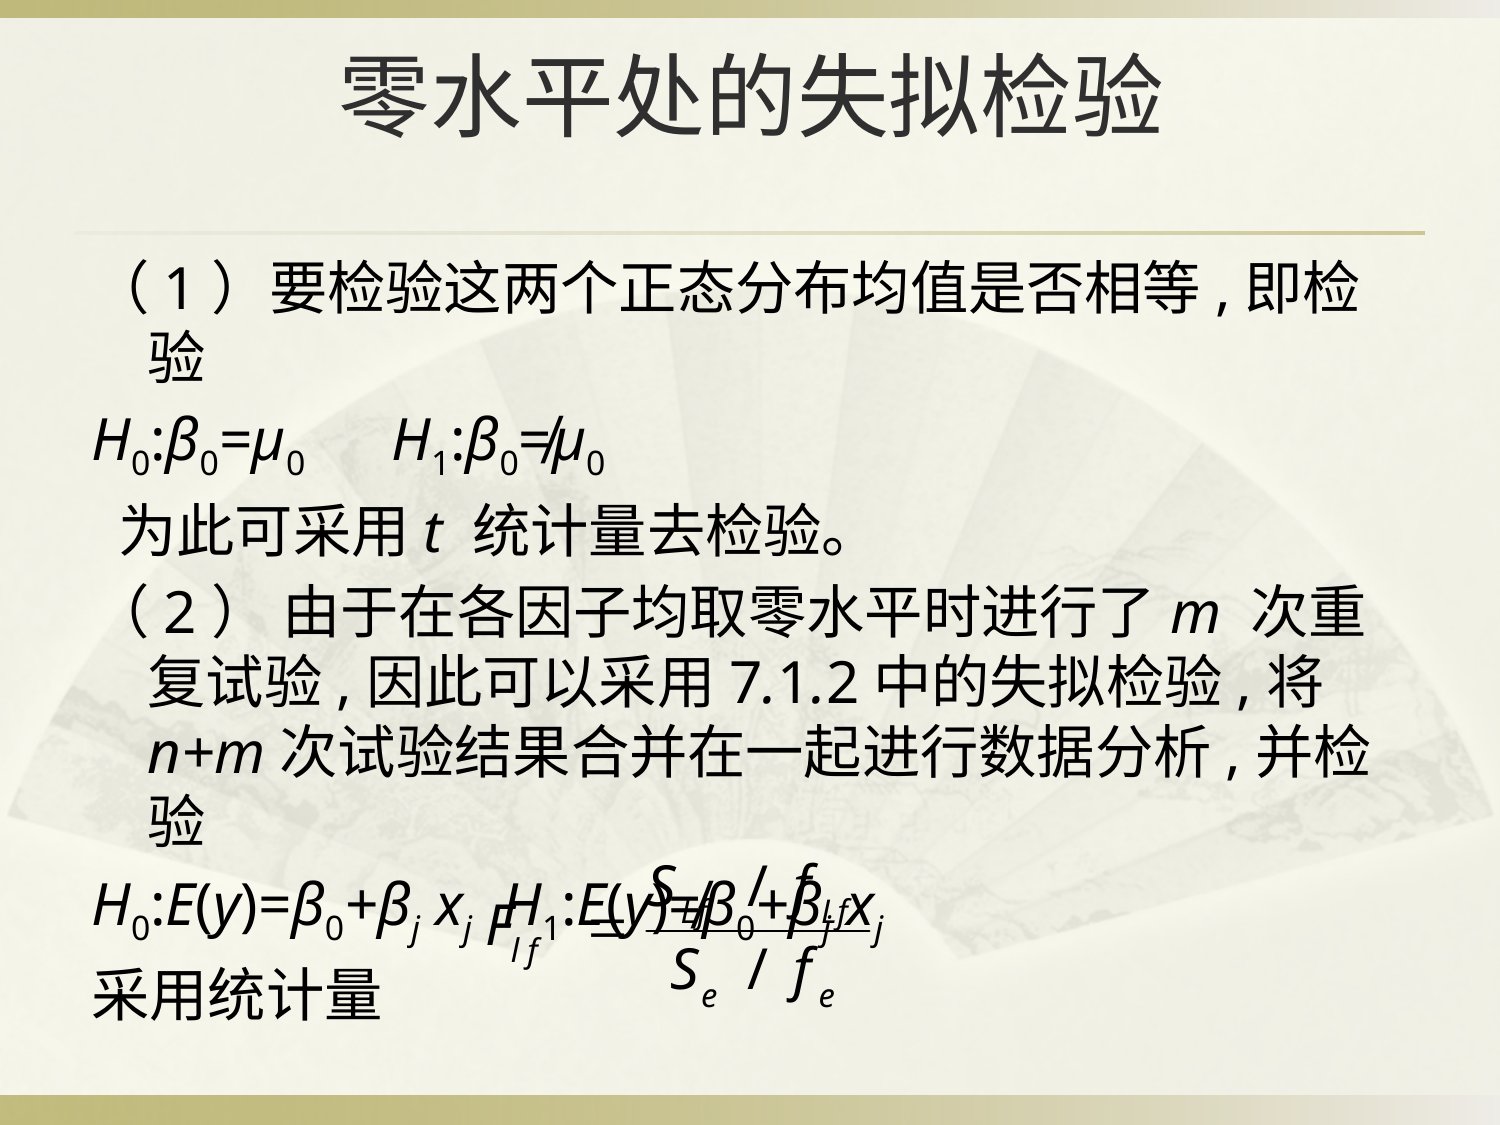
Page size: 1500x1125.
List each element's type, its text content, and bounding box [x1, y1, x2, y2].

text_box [477, 845, 881, 1022]
list （1）要检验这两个正态分布均值是否相等,即检验 H0:β0=μ0 H1:β0≠μ0 为此可采用t 统计量去检验。 （2） 由于在各因子均取零水平时进行了m 次重复试验,因此可以采用7.1.2中的失拟检验,将n+m次试验结果合并在一起进行数据分析,并检验 H0:E(y)=β0+βj xj H1:E(y)≠β0+βj xj 采用统计量 [76, 243, 1427, 1013]
title 零水平处的失拟检验 [76, 0, 1427, 188]
